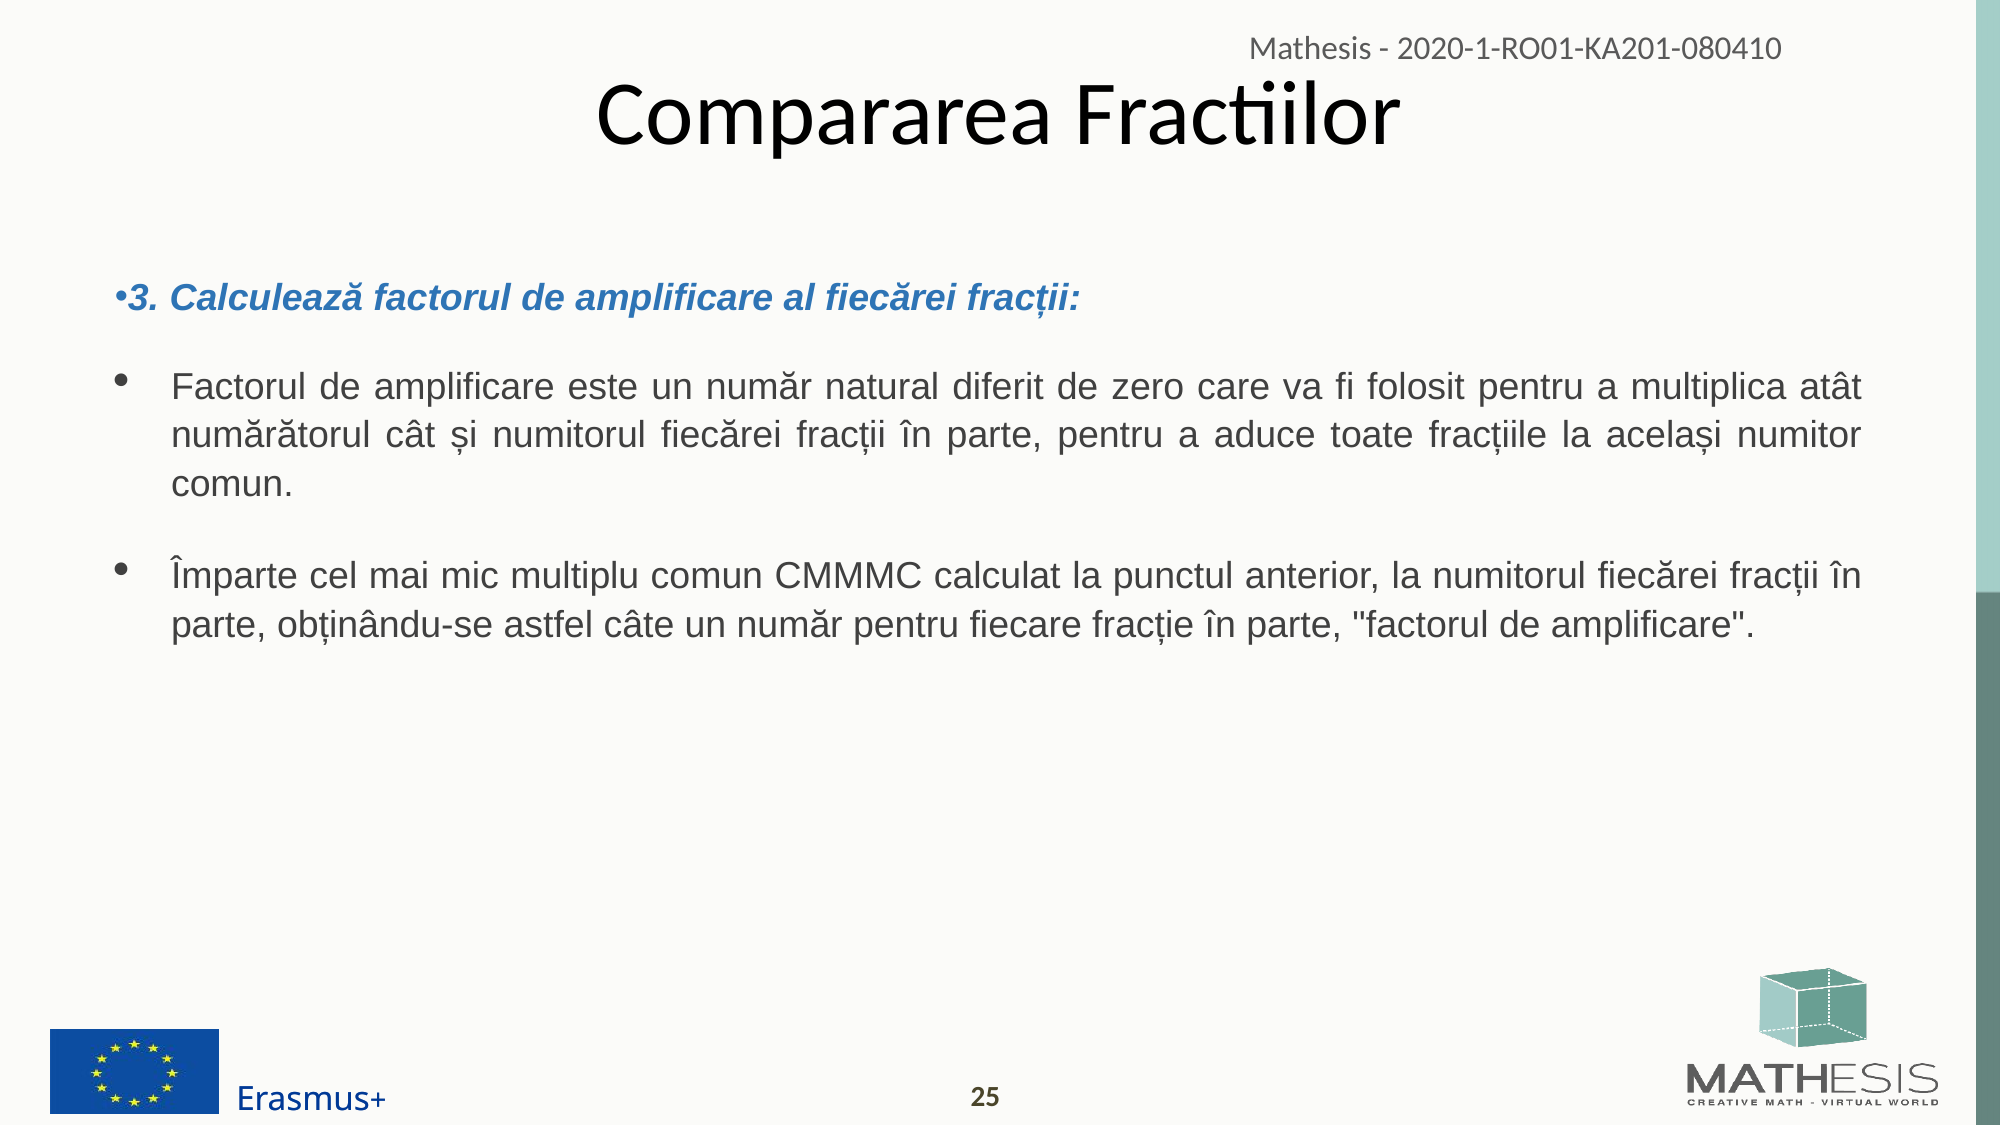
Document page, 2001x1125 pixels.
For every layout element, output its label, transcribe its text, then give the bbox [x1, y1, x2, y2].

picture [50, 1029, 219, 1114]
list 3. Calculează factorul de amplificare al fiecărei fracții: Factorul de amplificare este un număr natural diferit de zero care va fi folosit pentru a multiplica atât numărătorul cât și numitorul fiecărei fracții în parte, pentru a aduce toate fracțiile la același numitor comun. Împarte cel mai mic multiplu comun CMMMC calculat la punctul anterior, la numitorul fiecărei fracții în parte, obținându-se astfel câte un număr pentru fiecare fracție în parte, "factorul de amplificare". [99, 262, 1900, 1005]
title Compararea Fractiilor [99, 45, 1900, 233]
